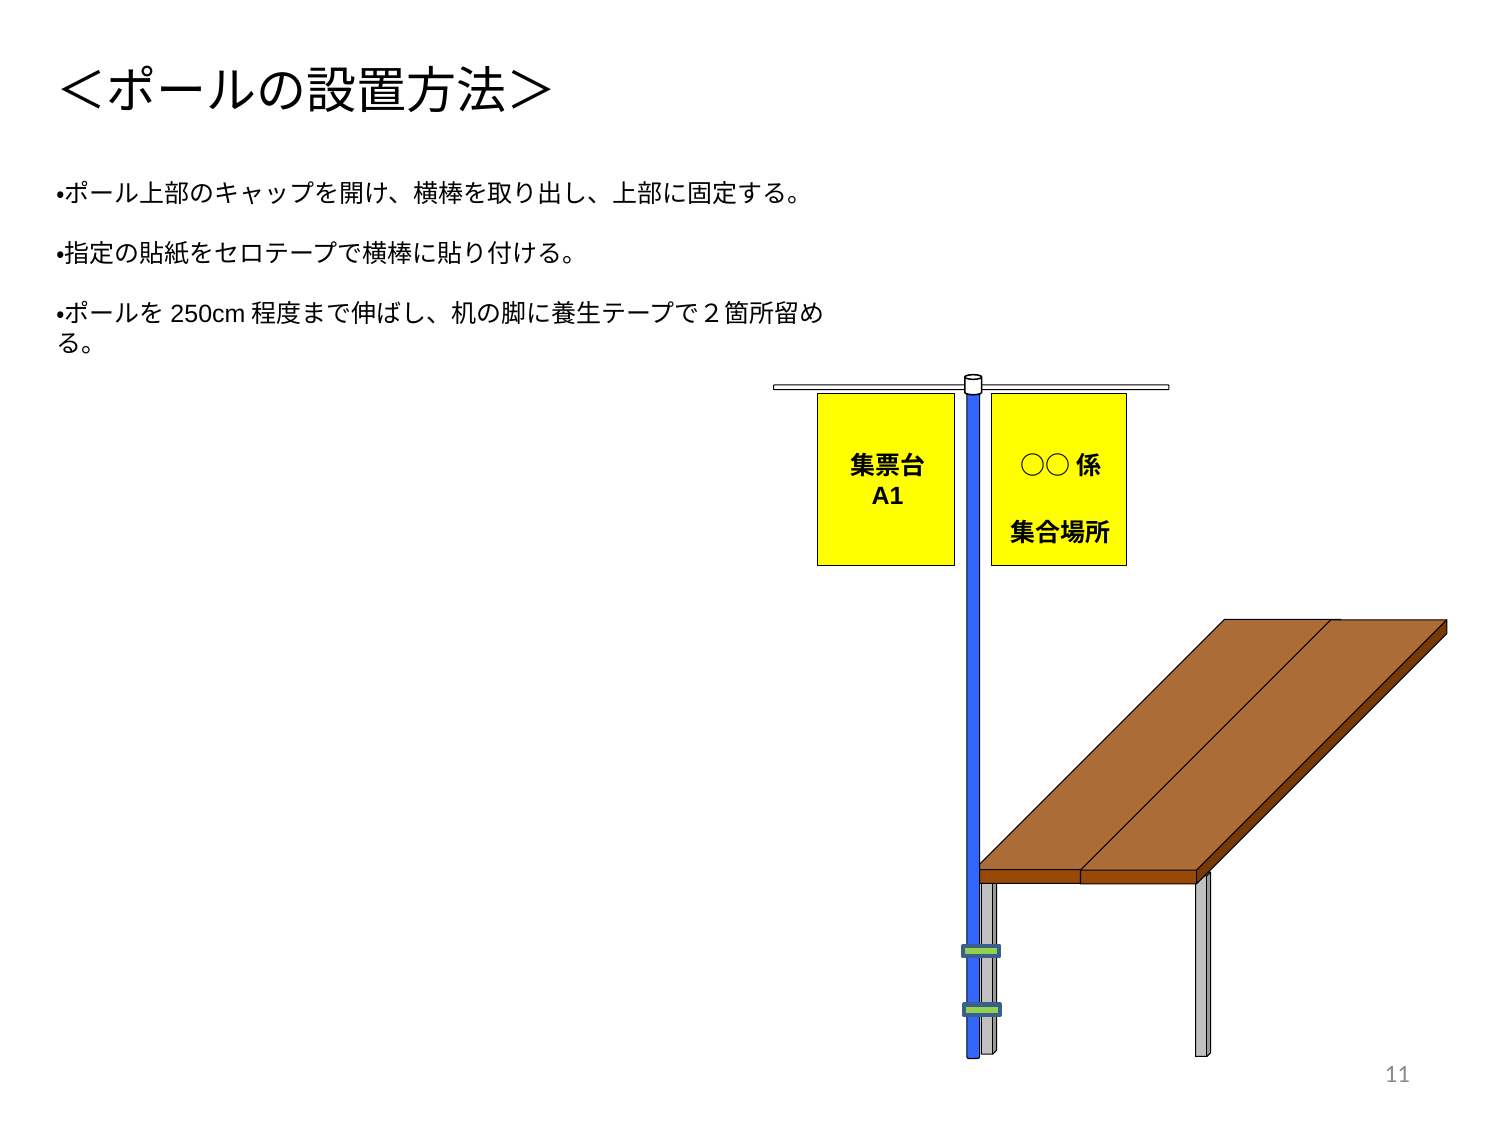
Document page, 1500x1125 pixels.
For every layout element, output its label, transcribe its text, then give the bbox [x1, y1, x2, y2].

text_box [773, 374, 1448, 1059]
slide_number 11 [1074, 1067, 1425, 1103]
title ＜ポールの設置方法＞ [41, 54, 1447, 124]
text_box ・ポール上部のキャップを開け、横棒を取り出し、上部に固定する。 ・指定の貼紙をセロテープで横棒に貼り付ける。 ・ポールを250cm程度まで伸ばし、机の脚に養生テープで２箇所留める。 [41, 170, 857, 365]
